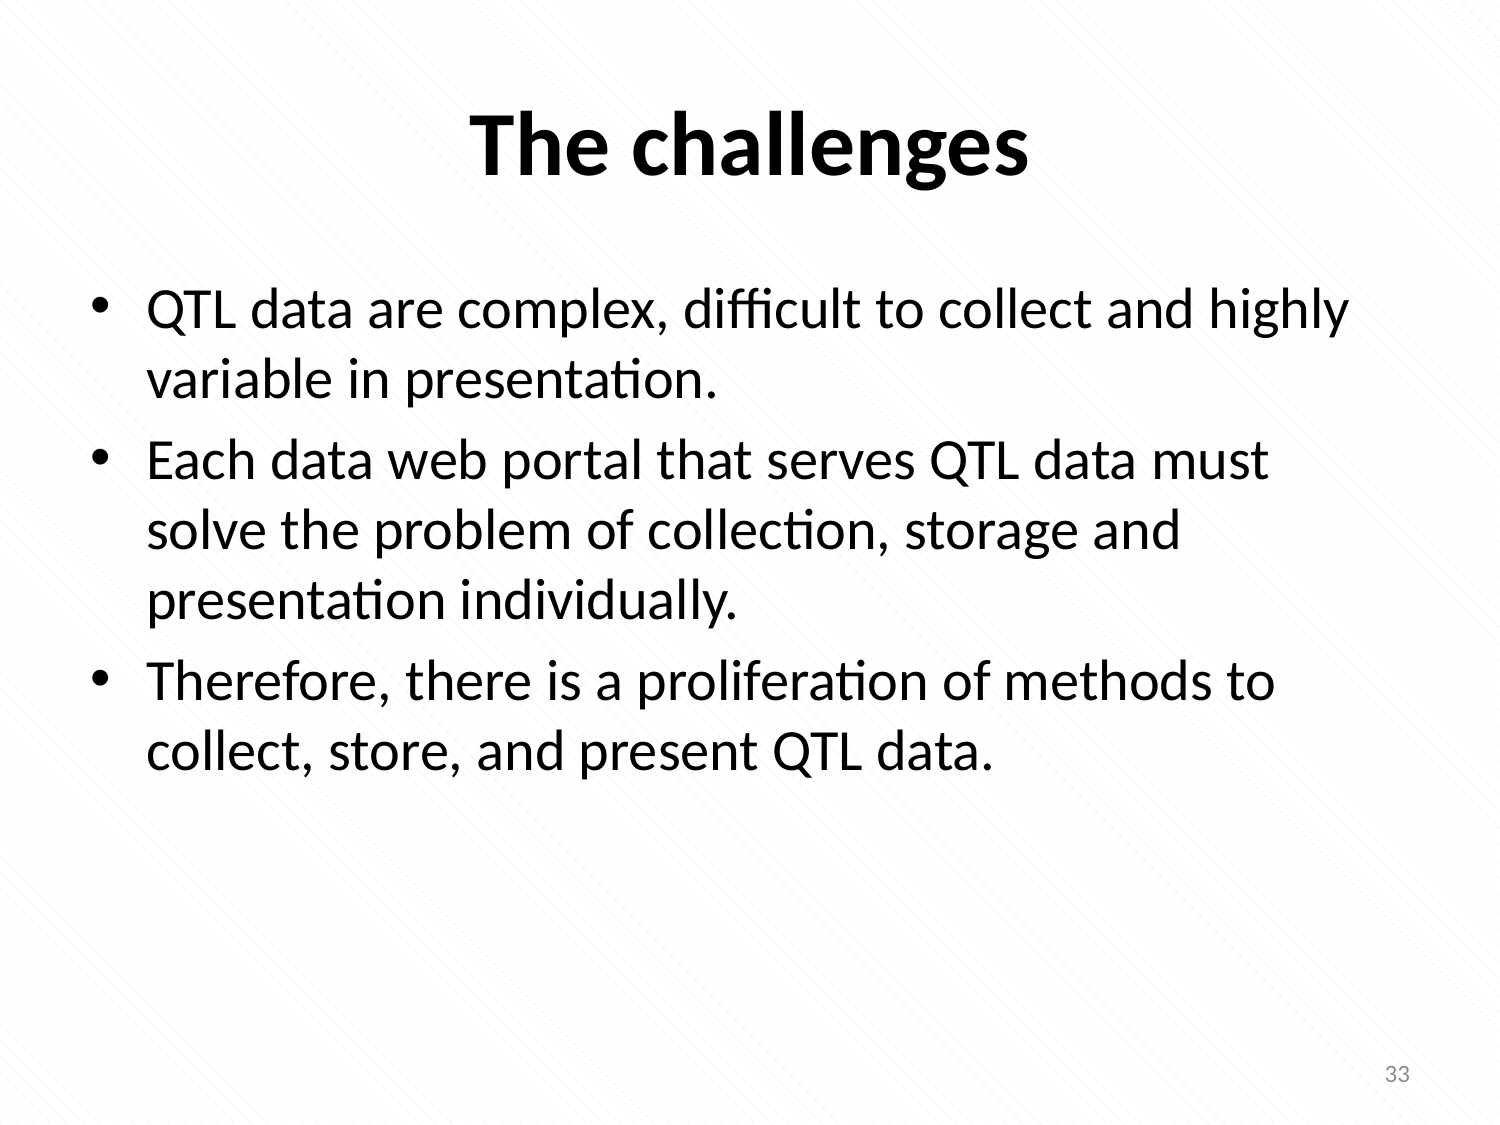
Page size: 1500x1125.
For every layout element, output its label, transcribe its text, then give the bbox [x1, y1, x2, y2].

title The challenges [75, 45, 1425, 233]
slide_number 33 [1074, 1042, 1425, 1103]
list QTL data are complex, difficult to collect and highly variable in presentation. Each data web portal that serves QTL data must solve the problem of collection, storage and presentation individually. Therefore, there is a proliferation of methods to collect, store, and present QTL data. [75, 262, 1388, 1005]
